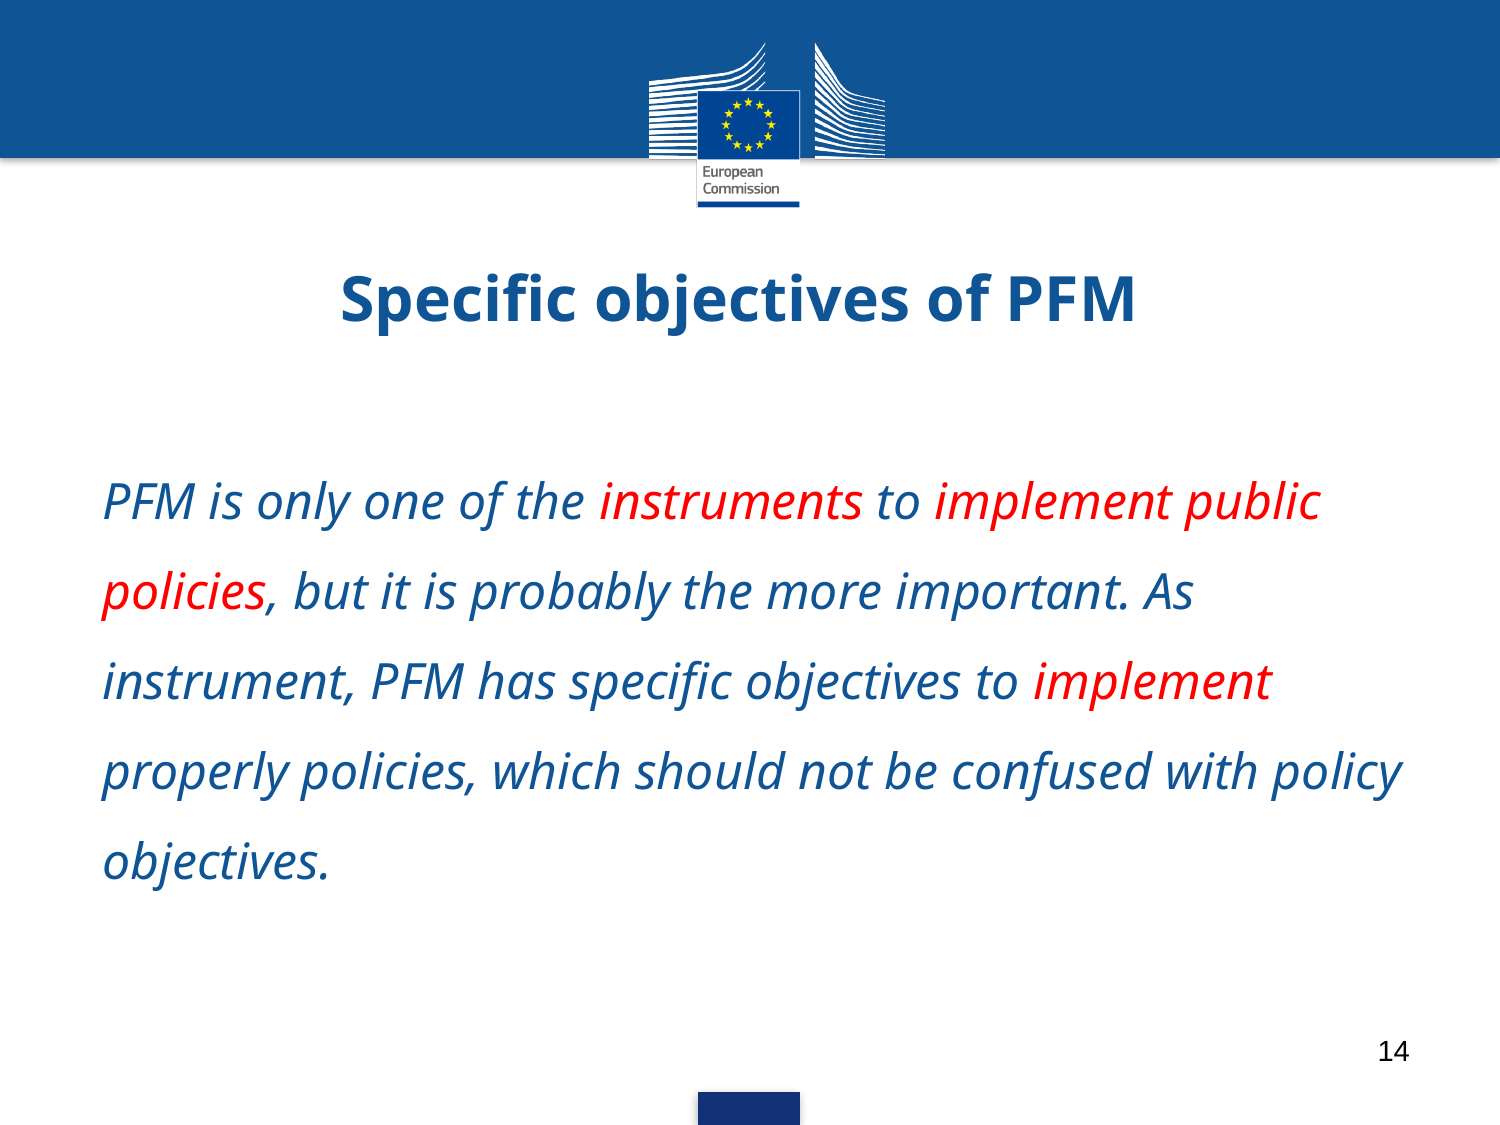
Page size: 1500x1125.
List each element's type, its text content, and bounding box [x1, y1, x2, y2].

slide_number 14 [1074, 1024, 1426, 1103]
title Specific objectives of PFM [64, 219, 1416, 374]
picture [649, 42, 885, 208]
list PFM is only one of the instruments to implement public policies, but it is probably the more important. As instrument, PFM has specific objectives to implement properly policies, which should not be confused with policy objectives. [30, 432, 1450, 918]
